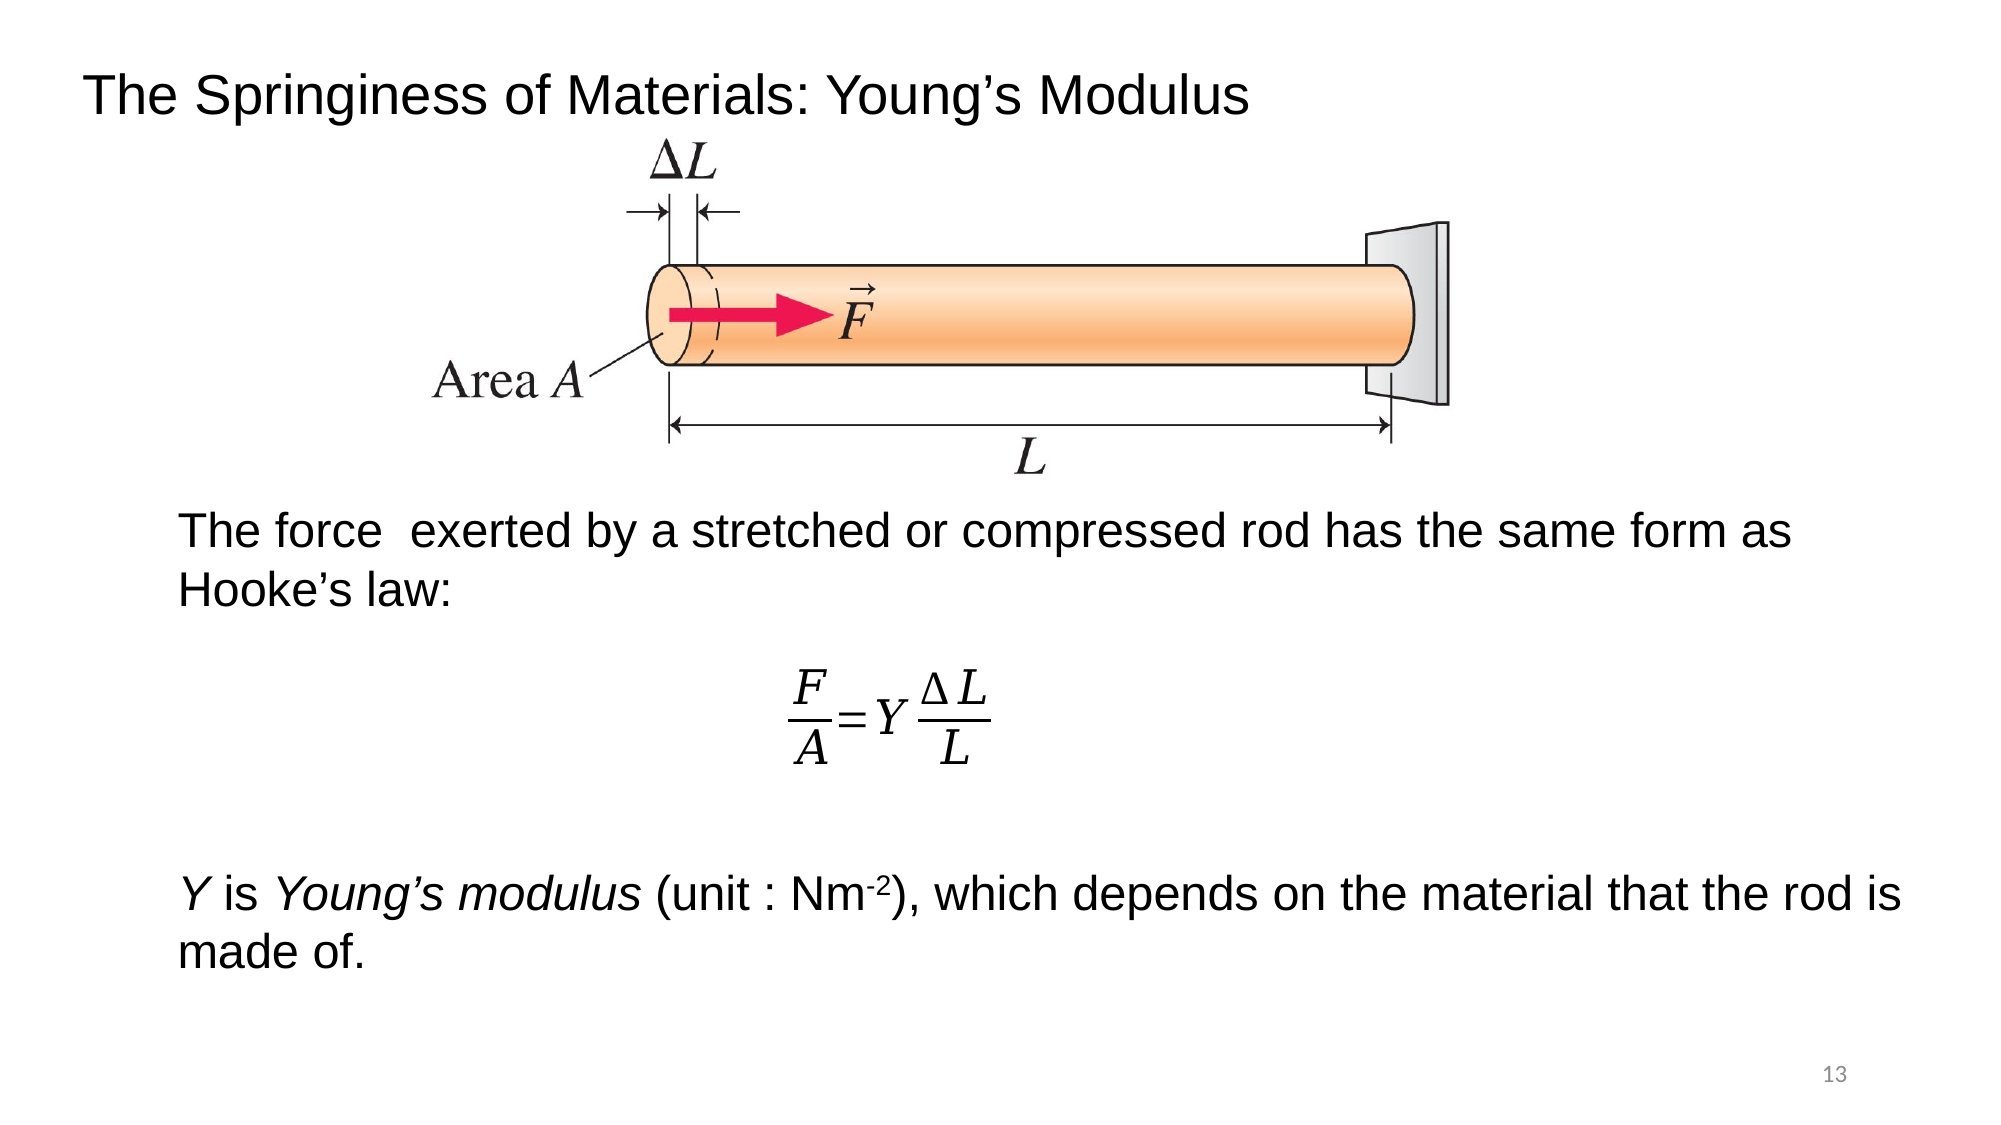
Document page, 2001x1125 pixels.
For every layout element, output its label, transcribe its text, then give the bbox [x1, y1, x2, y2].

picture [425, 134, 1454, 476]
slide_number 13 [1412, 1042, 1863, 1103]
text_box The Springiness of Materials: Young’s Modulus [82, 58, 1348, 135]
text_box Y is Young’s modulus (unit : Nm-2), which depends on the material that the rod is made of. [177, 861, 1904, 1010]
